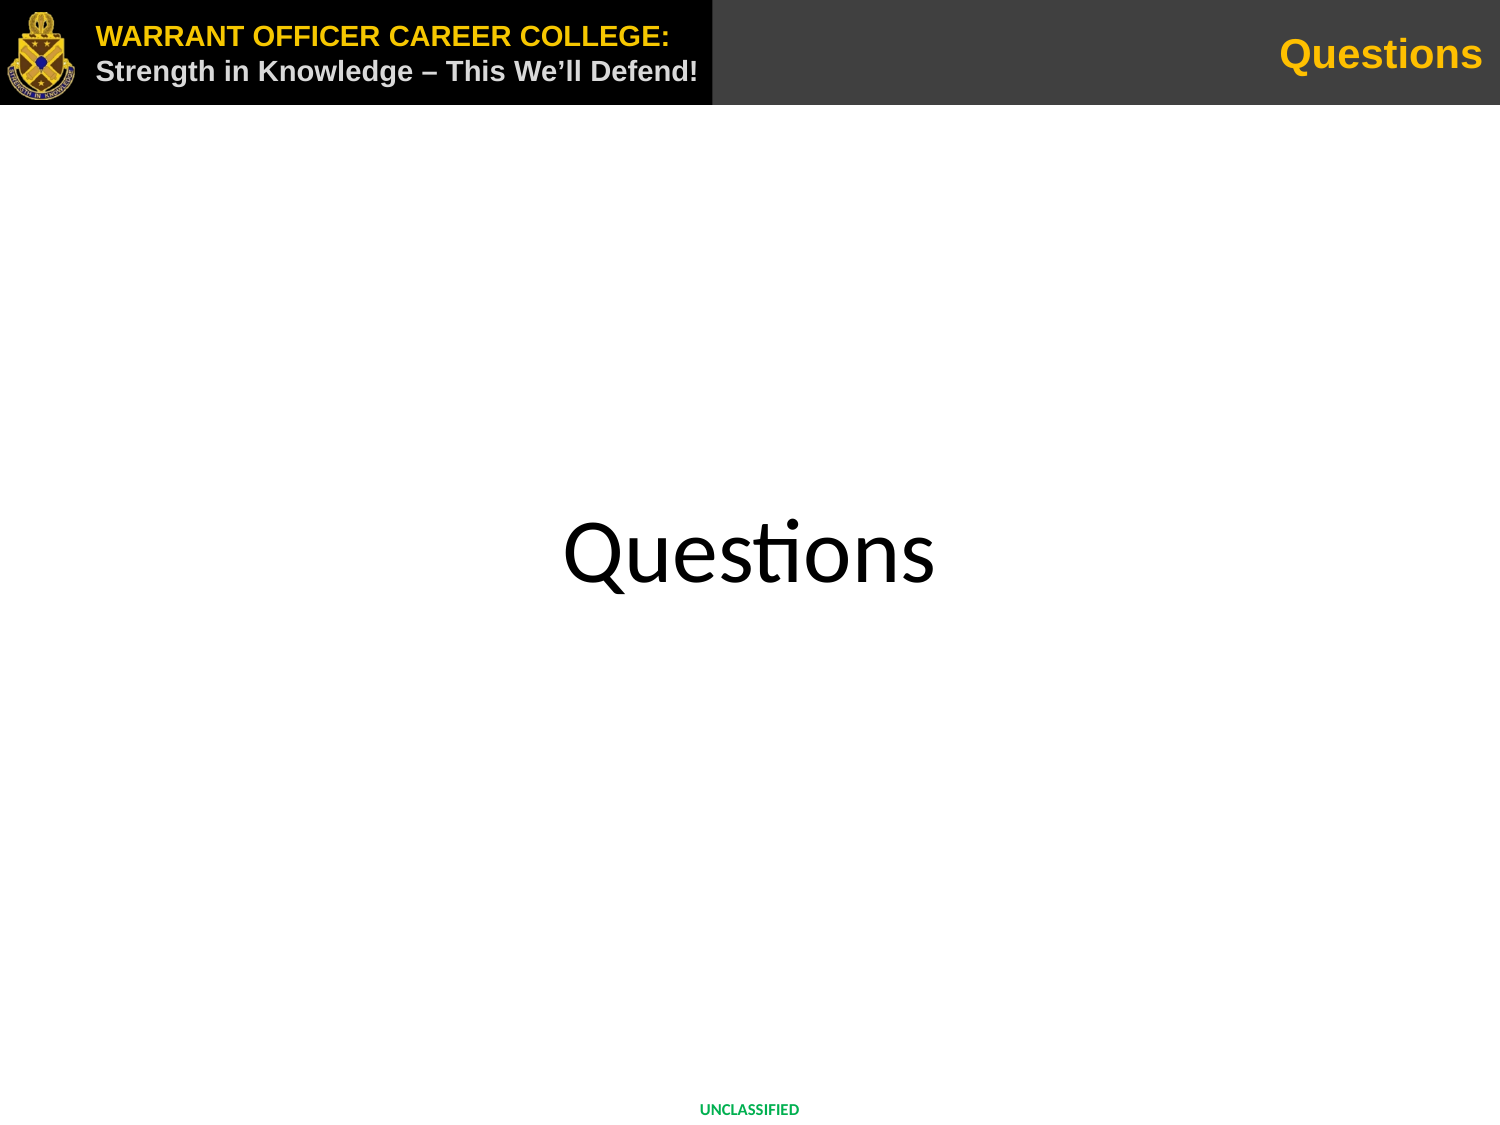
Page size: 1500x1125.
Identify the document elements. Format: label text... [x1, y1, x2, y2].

title Questions [486, 1, 1499, 102]
text_box Questions [548, 483, 952, 608]
picture [7, 12, 75, 100]
